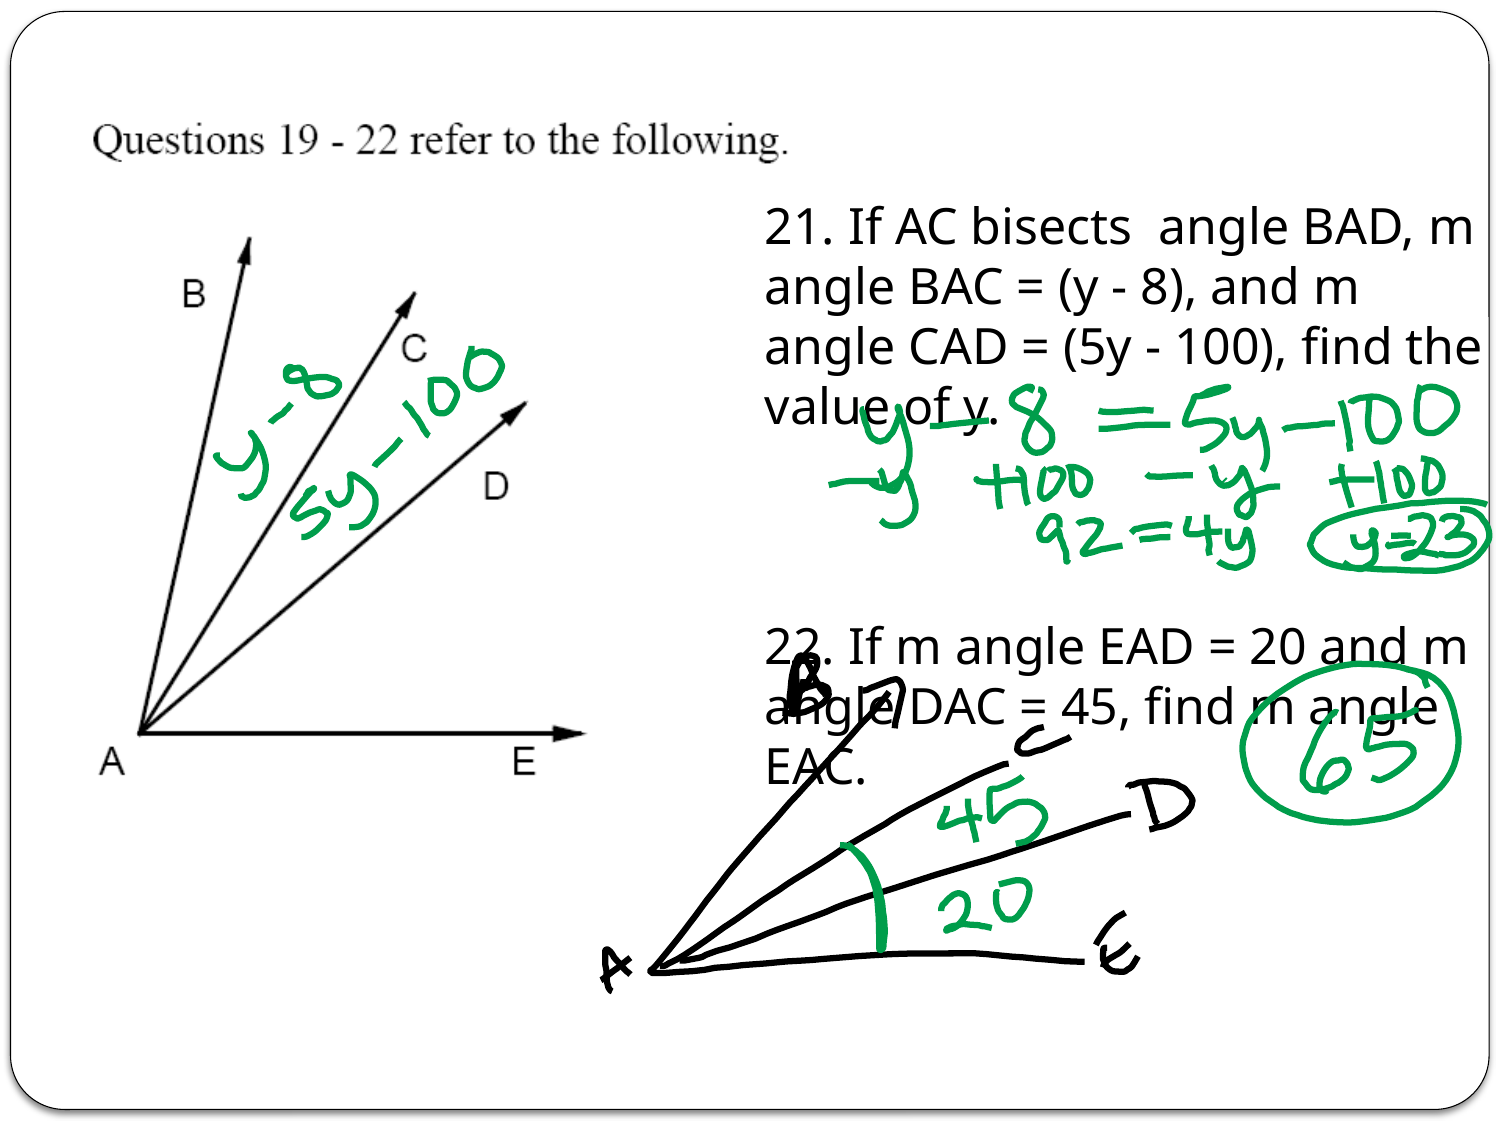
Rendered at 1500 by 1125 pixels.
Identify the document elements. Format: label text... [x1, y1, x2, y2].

text_box [1185, 516, 1207, 536]
text_box [1309, 499, 1491, 572]
text_box [1139, 536, 1171, 541]
text_box [1393, 467, 1413, 497]
text_box [995, 879, 1031, 921]
text_box [940, 892, 992, 932]
text_box [1241, 663, 1460, 824]
text_box [604, 948, 621, 975]
text_box [1346, 478, 1375, 482]
text_box [976, 480, 996, 484]
text_box [1102, 943, 1131, 968]
text_box [1066, 465, 1091, 496]
text_box [1130, 523, 1173, 534]
text_box [1415, 384, 1458, 434]
text_box [1217, 528, 1254, 569]
text_box [862, 678, 904, 729]
text_box [1015, 467, 1030, 506]
text_box [1102, 947, 1119, 962]
text_box [878, 469, 917, 527]
text_box 21. If AC bisects angle BAD, m angle BAC = (y - 8), and m angle CAD = (5y - 100), find the value of y. 22. If m angle EAD = 20 and m angle DAC = 45, find m angle EAC. [814, 187, 1500, 803]
text_box [1011, 385, 1053, 454]
text_box [1349, 395, 1400, 443]
text_box [995, 463, 1001, 510]
text_box [814, 684, 830, 709]
text_box [861, 405, 911, 488]
text_box [988, 775, 1046, 845]
text_box [1420, 457, 1444, 494]
text_box [1095, 911, 1126, 946]
text_box [1329, 479, 1343, 483]
text_box [1077, 519, 1123, 555]
text_box [1016, 726, 1071, 755]
text_box [814, 655, 819, 674]
text_box [972, 814, 983, 820]
text_box [929, 419, 990, 427]
text_box [1282, 422, 1335, 431]
text_box [1098, 409, 1154, 413]
text_box [870, 482, 879, 489]
text_box [1210, 465, 1281, 518]
text_box [1375, 460, 1385, 504]
text_box [1039, 467, 1065, 500]
text_box [1127, 780, 1194, 831]
text_box [849, 762, 1009, 851]
text_box [1340, 463, 1353, 508]
text_box [1038, 515, 1069, 563]
text_box [605, 966, 631, 993]
text_box [600, 957, 631, 981]
text_box [839, 843, 886, 951]
text_box [939, 805, 969, 828]
text_box [1184, 386, 1229, 451]
text_box [649, 707, 1085, 974]
text_box [679, 893, 875, 962]
text_box [659, 847, 855, 967]
text_box [967, 798, 978, 843]
text_box [1145, 473, 1193, 478]
text_box [814, 674, 820, 684]
text_box [828, 480, 879, 486]
text_box [1206, 514, 1211, 556]
text_box [999, 478, 1019, 483]
text_box [1231, 417, 1268, 472]
text_box [1209, 525, 1223, 533]
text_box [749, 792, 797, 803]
text_box [1098, 423, 1171, 430]
text_box [1105, 952, 1139, 973]
text_box [1339, 400, 1352, 452]
text_box [881, 813, 1132, 895]
picture [74, 112, 807, 784]
